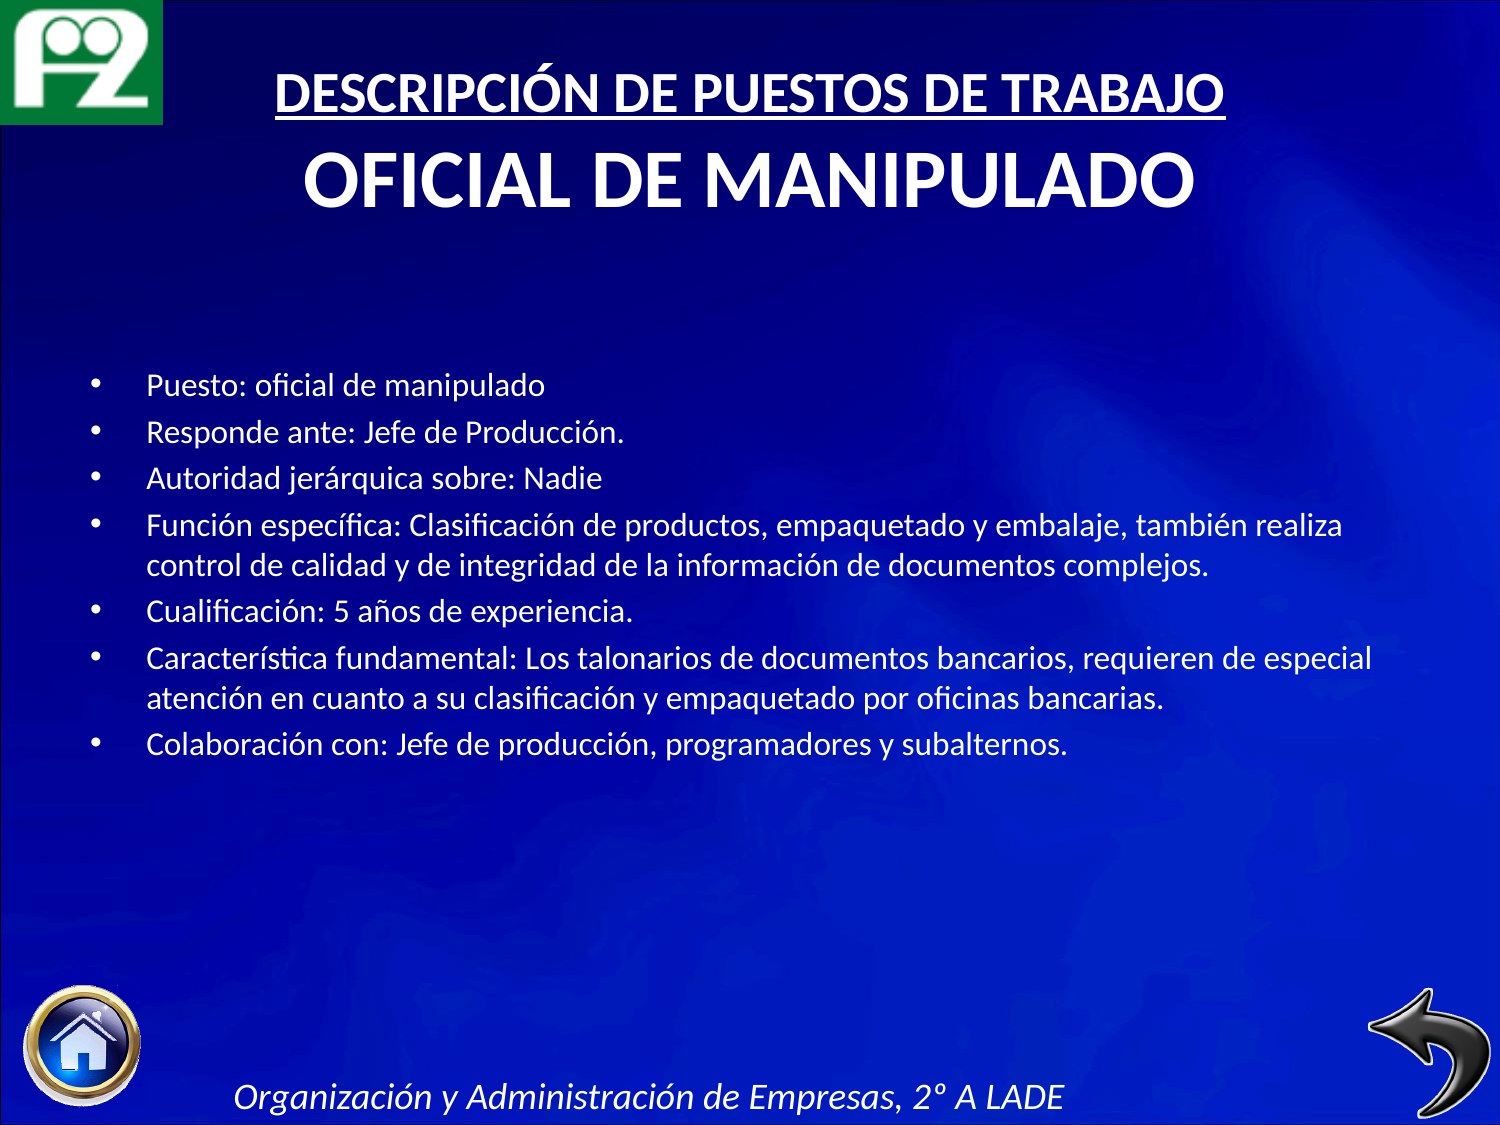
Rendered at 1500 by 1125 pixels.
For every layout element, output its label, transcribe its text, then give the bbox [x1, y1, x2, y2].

title DESCRIPCIÓN DE PUESTOS DE TRABAJO OFICIAL DE MANIPULADO [74, 44, 1426, 233]
picture [0, 0, 1500, 1125]
list Puesto: oficial de manipulado Responde ante: Jefe de Producción. Autoridad jerárquica sobre: Nadie Función específica: Clasificación de productos, empaquetado y embalaje, también realiza control de calidad y de integridad de la información de documentos complejos. Cualificación: 5 años de experiencia. Característica fundamental: Los talonarios de documentos bancarios, requieren de especial atención en cuanto a su clasificación y empaquetado por oficinas bancarias. Colaboración con: Jefe de producción, programadores y subalternos. [74, 262, 1426, 1006]
text_box Organización y Administración de Empresas, 2º A LADE [218, 1064, 1199, 1125]
